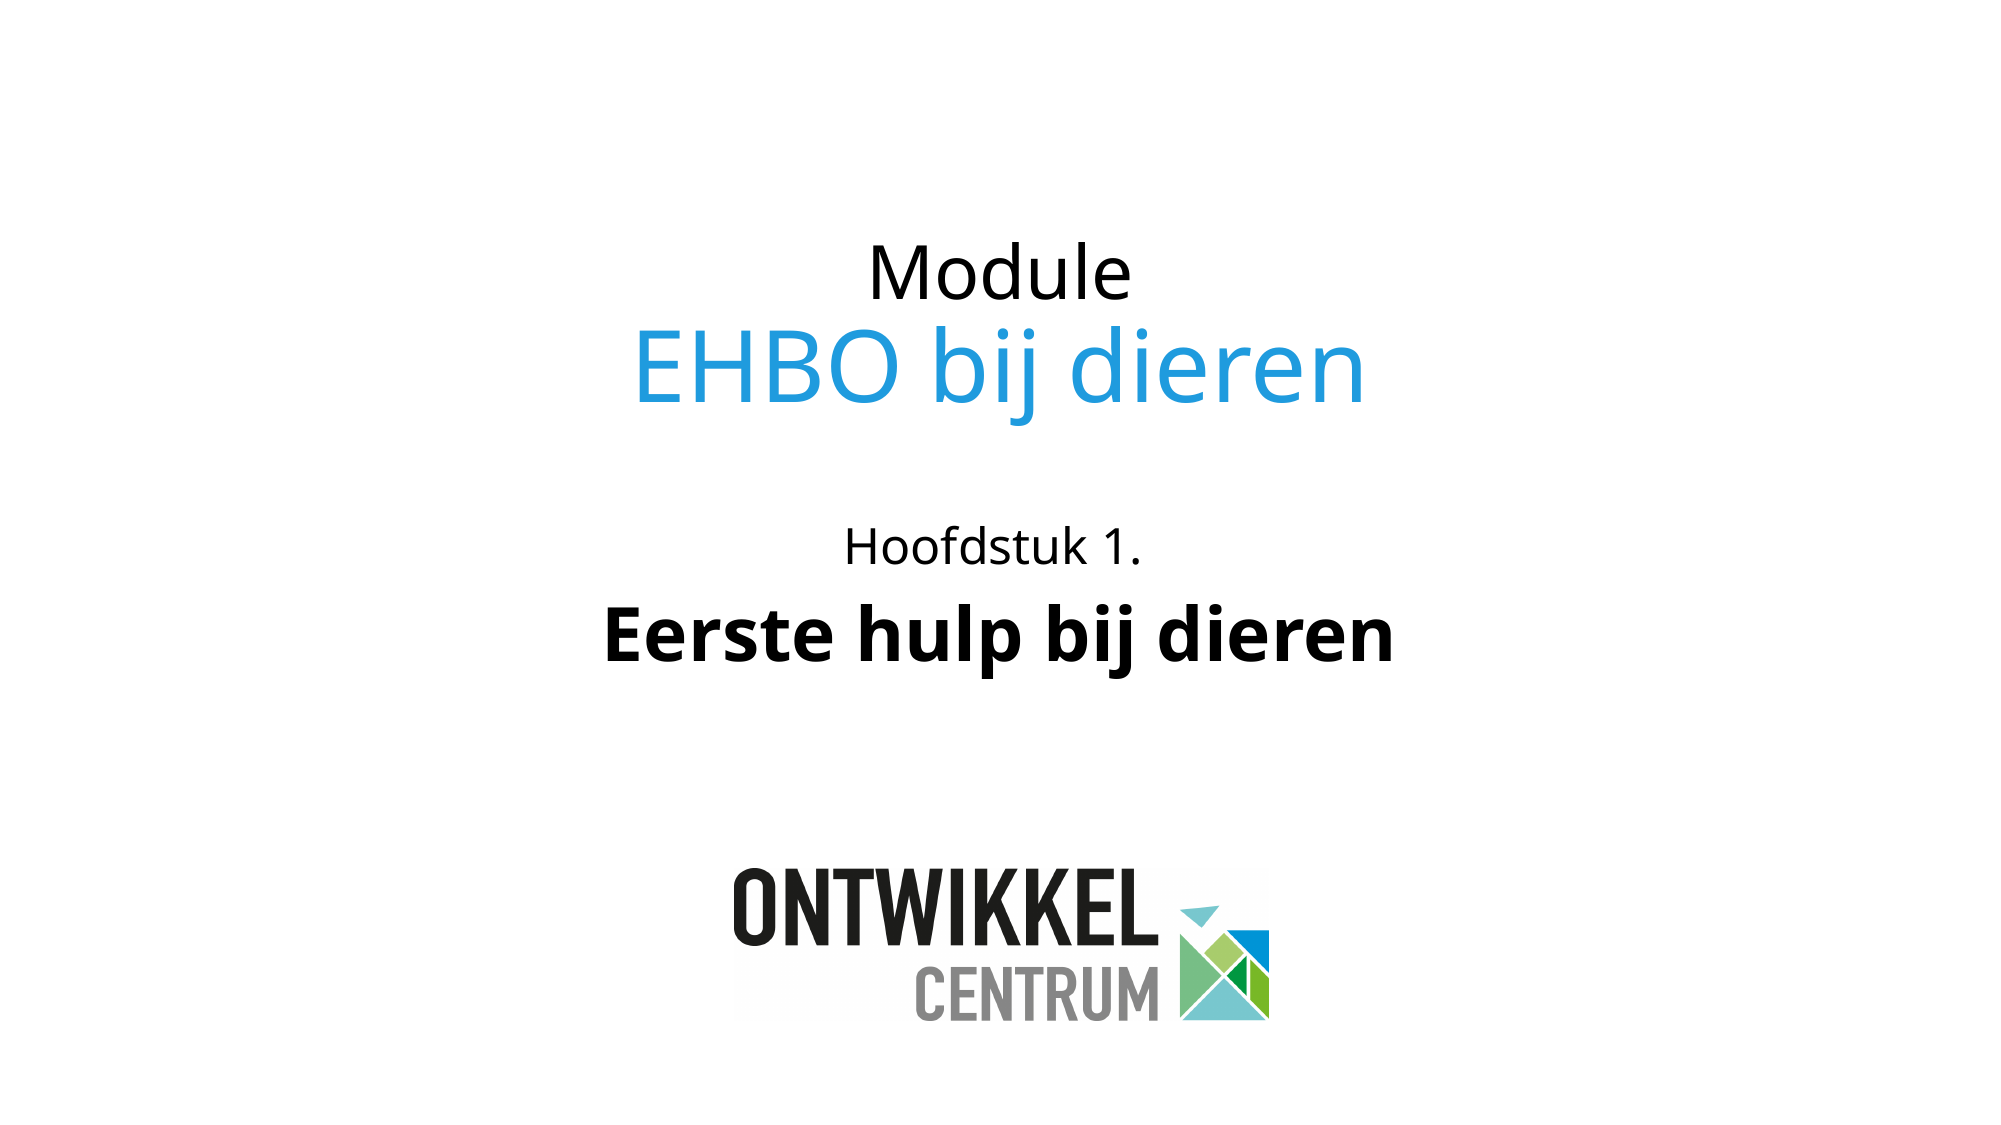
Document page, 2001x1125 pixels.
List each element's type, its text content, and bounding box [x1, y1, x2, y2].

subtitle Hoofdstuk 1. Eerste hulp bij dieren [249, 514, 1750, 786]
picture [734, 868, 1269, 1021]
title Module EHBO bij dieren [249, 107, 1750, 432]
